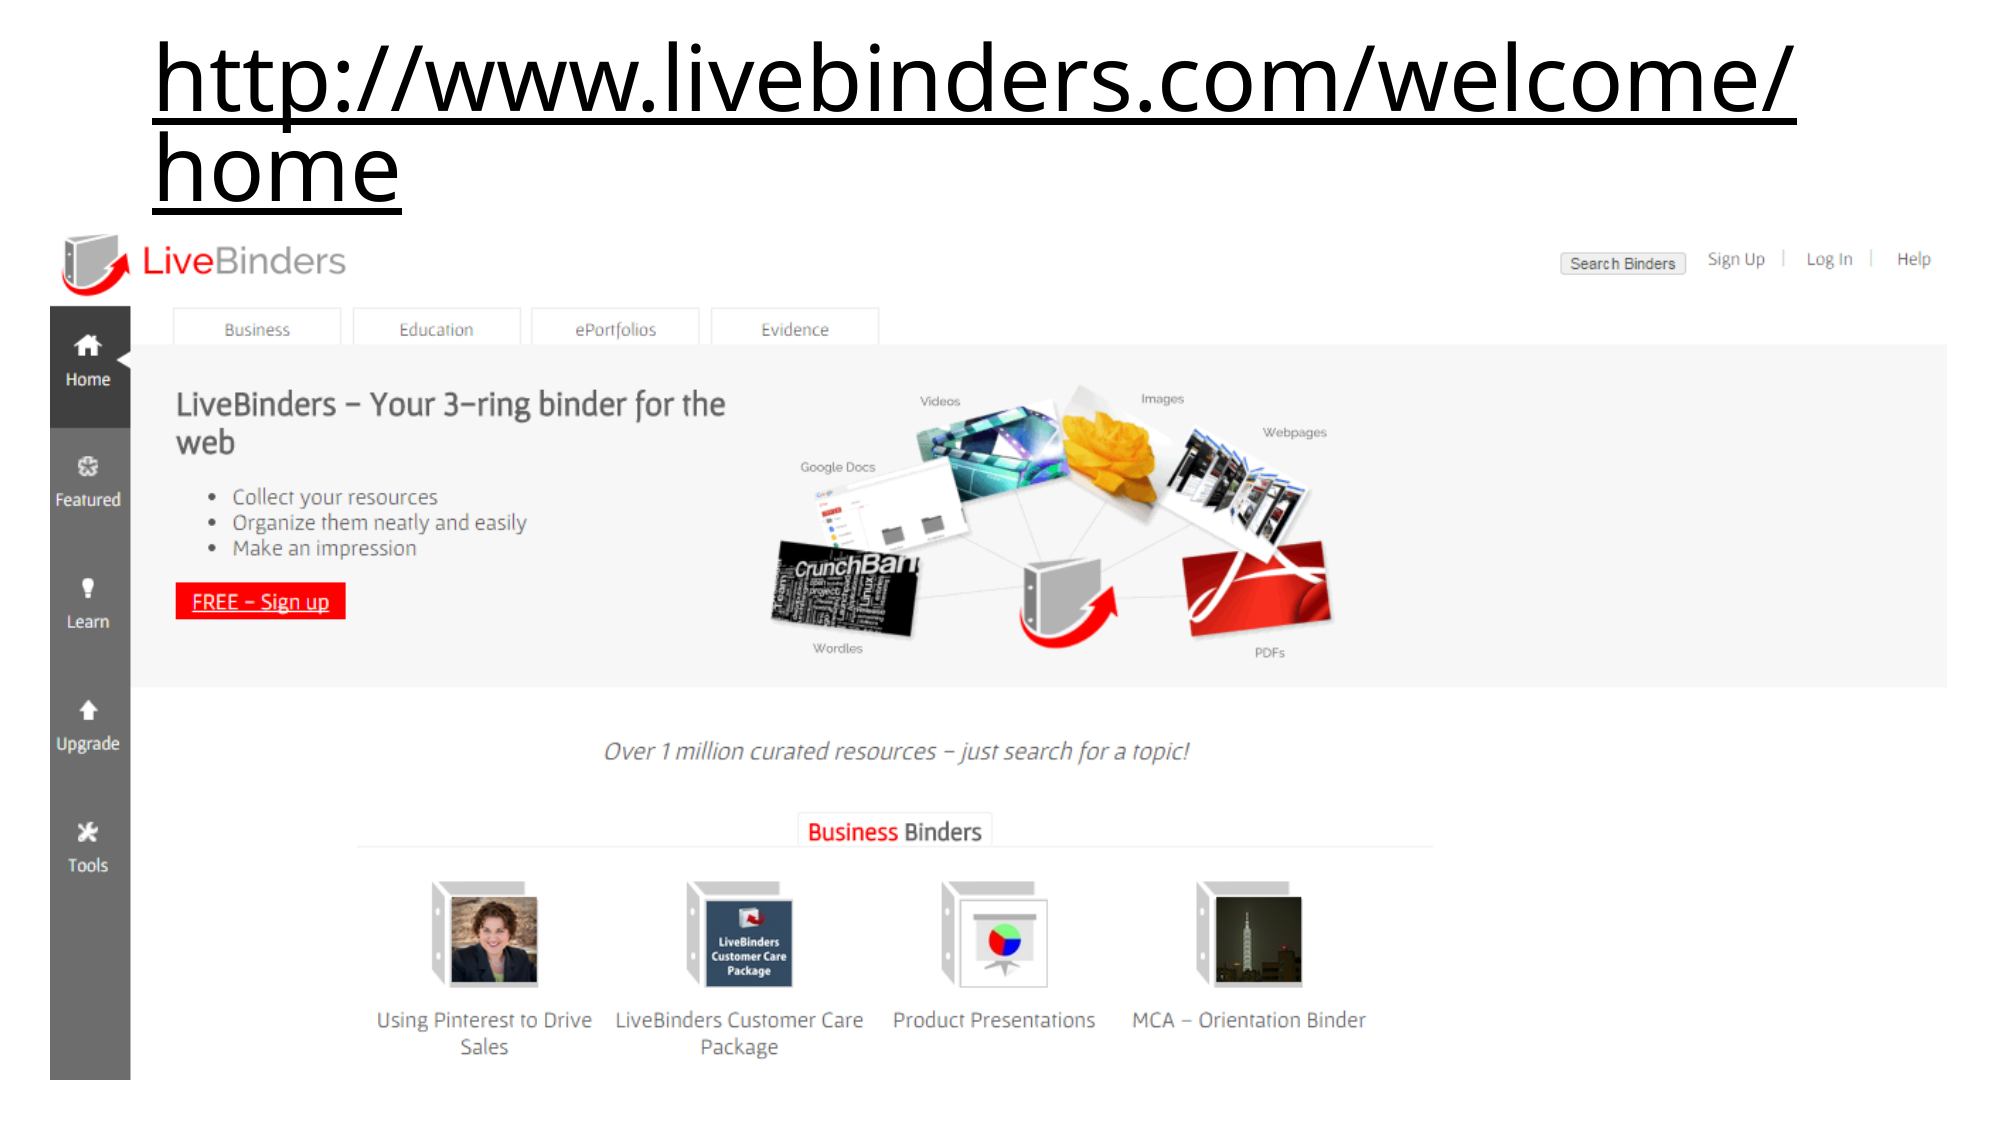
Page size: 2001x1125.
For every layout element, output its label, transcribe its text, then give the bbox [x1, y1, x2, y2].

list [50, 234, 1947, 1080]
title http://www.livebinders.com/welcome/home [137, 59, 1863, 195]
